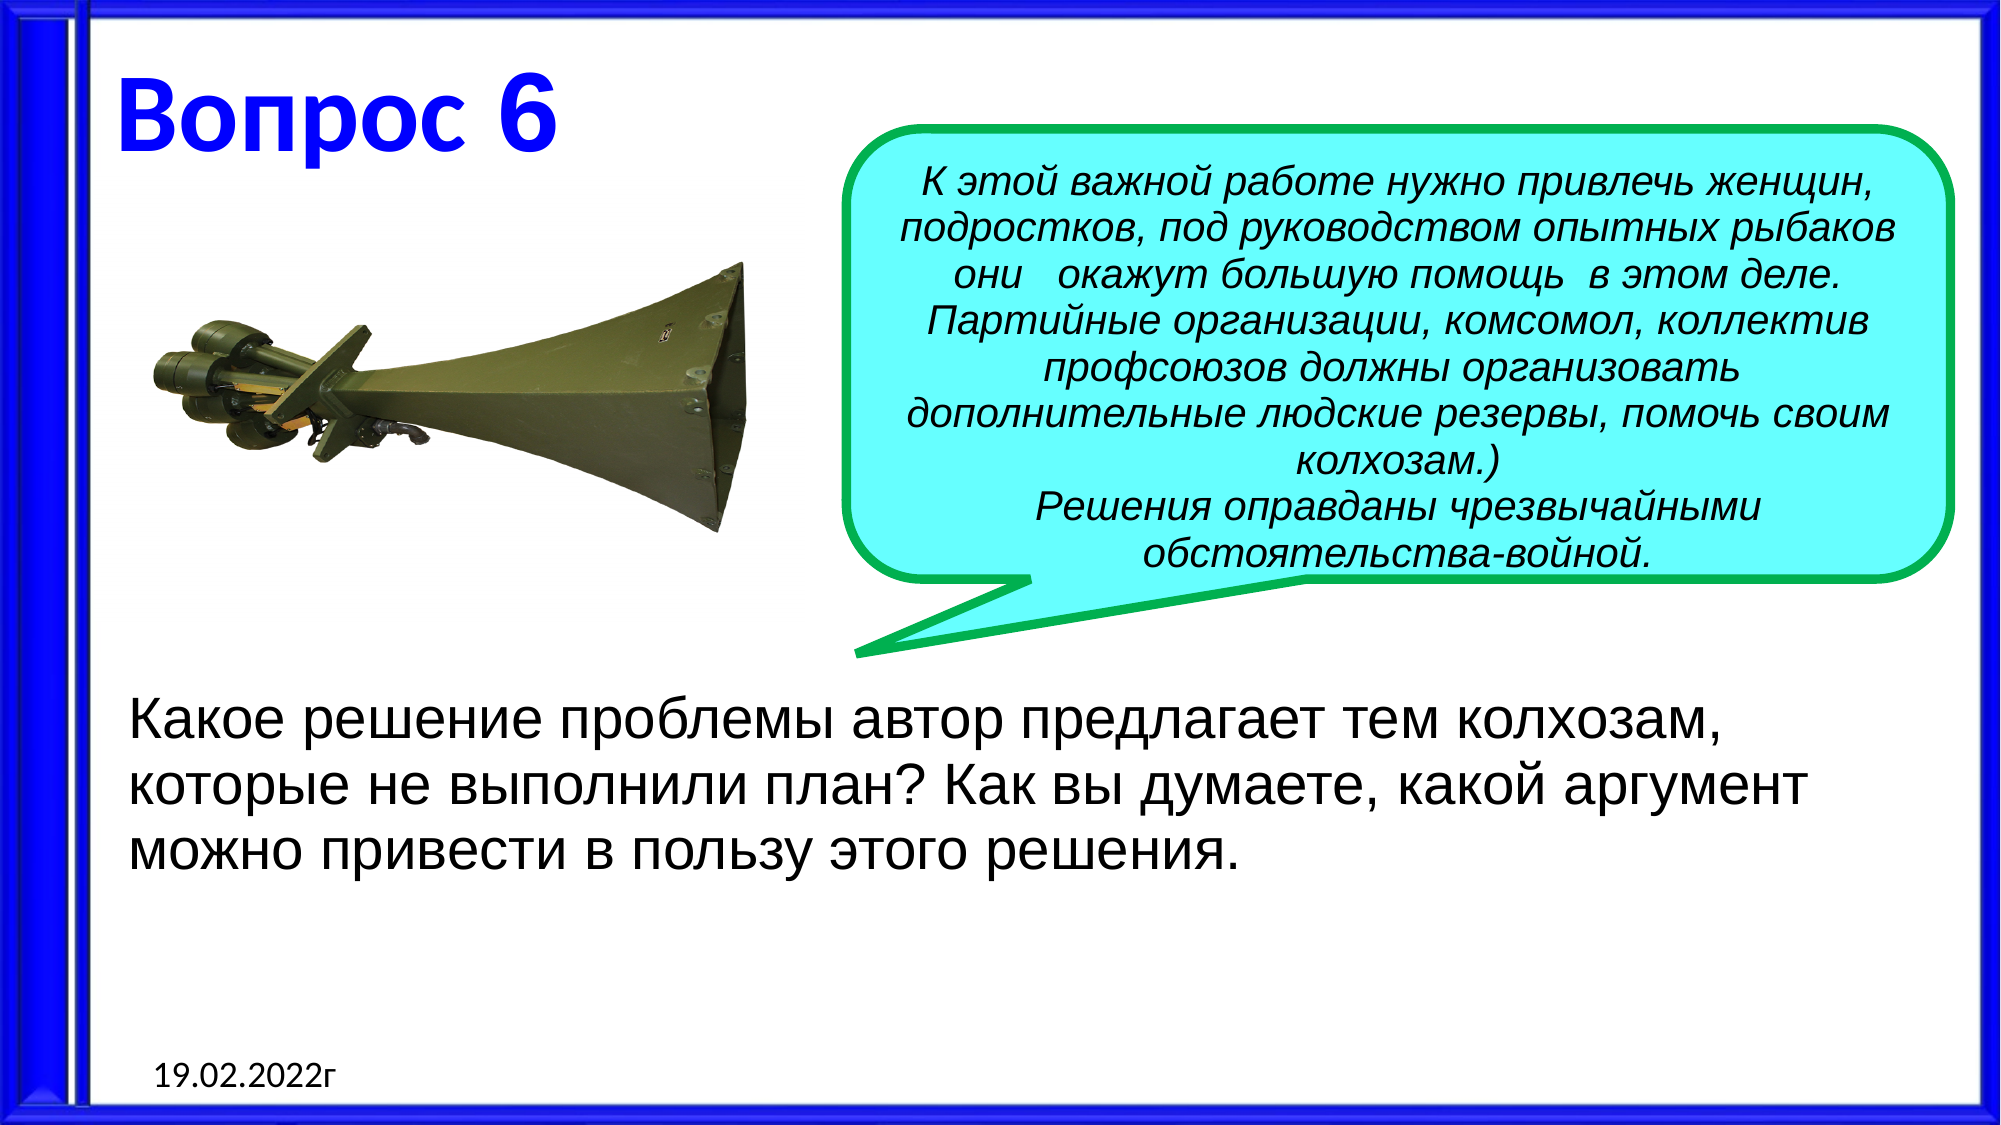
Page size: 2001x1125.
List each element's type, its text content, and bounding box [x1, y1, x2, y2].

text_box Какое решение проблемы автор предлагает тем колхозам, которые не выполнили план? Как вы думаете, какой аргумент можно привести в пользу этого решения. [114, 679, 1951, 890]
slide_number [137, 1042, 588, 1103]
text_box К этой важной работе нужно привлечь женщин, подростков, под руководством опытных рыбаков они окажут большую помощь в этом деле. Партийные организации, комсомол, коллектив профсоюзов должны организовать дополнительные людские резервы, помочь своим колхозам.) Решения оправданы чрезвычайными обстоятельства-войной. [846, 128, 1951, 654]
title Вопрос 6 [100, 44, 1956, 263]
picture [0, 0, 2001, 1125]
